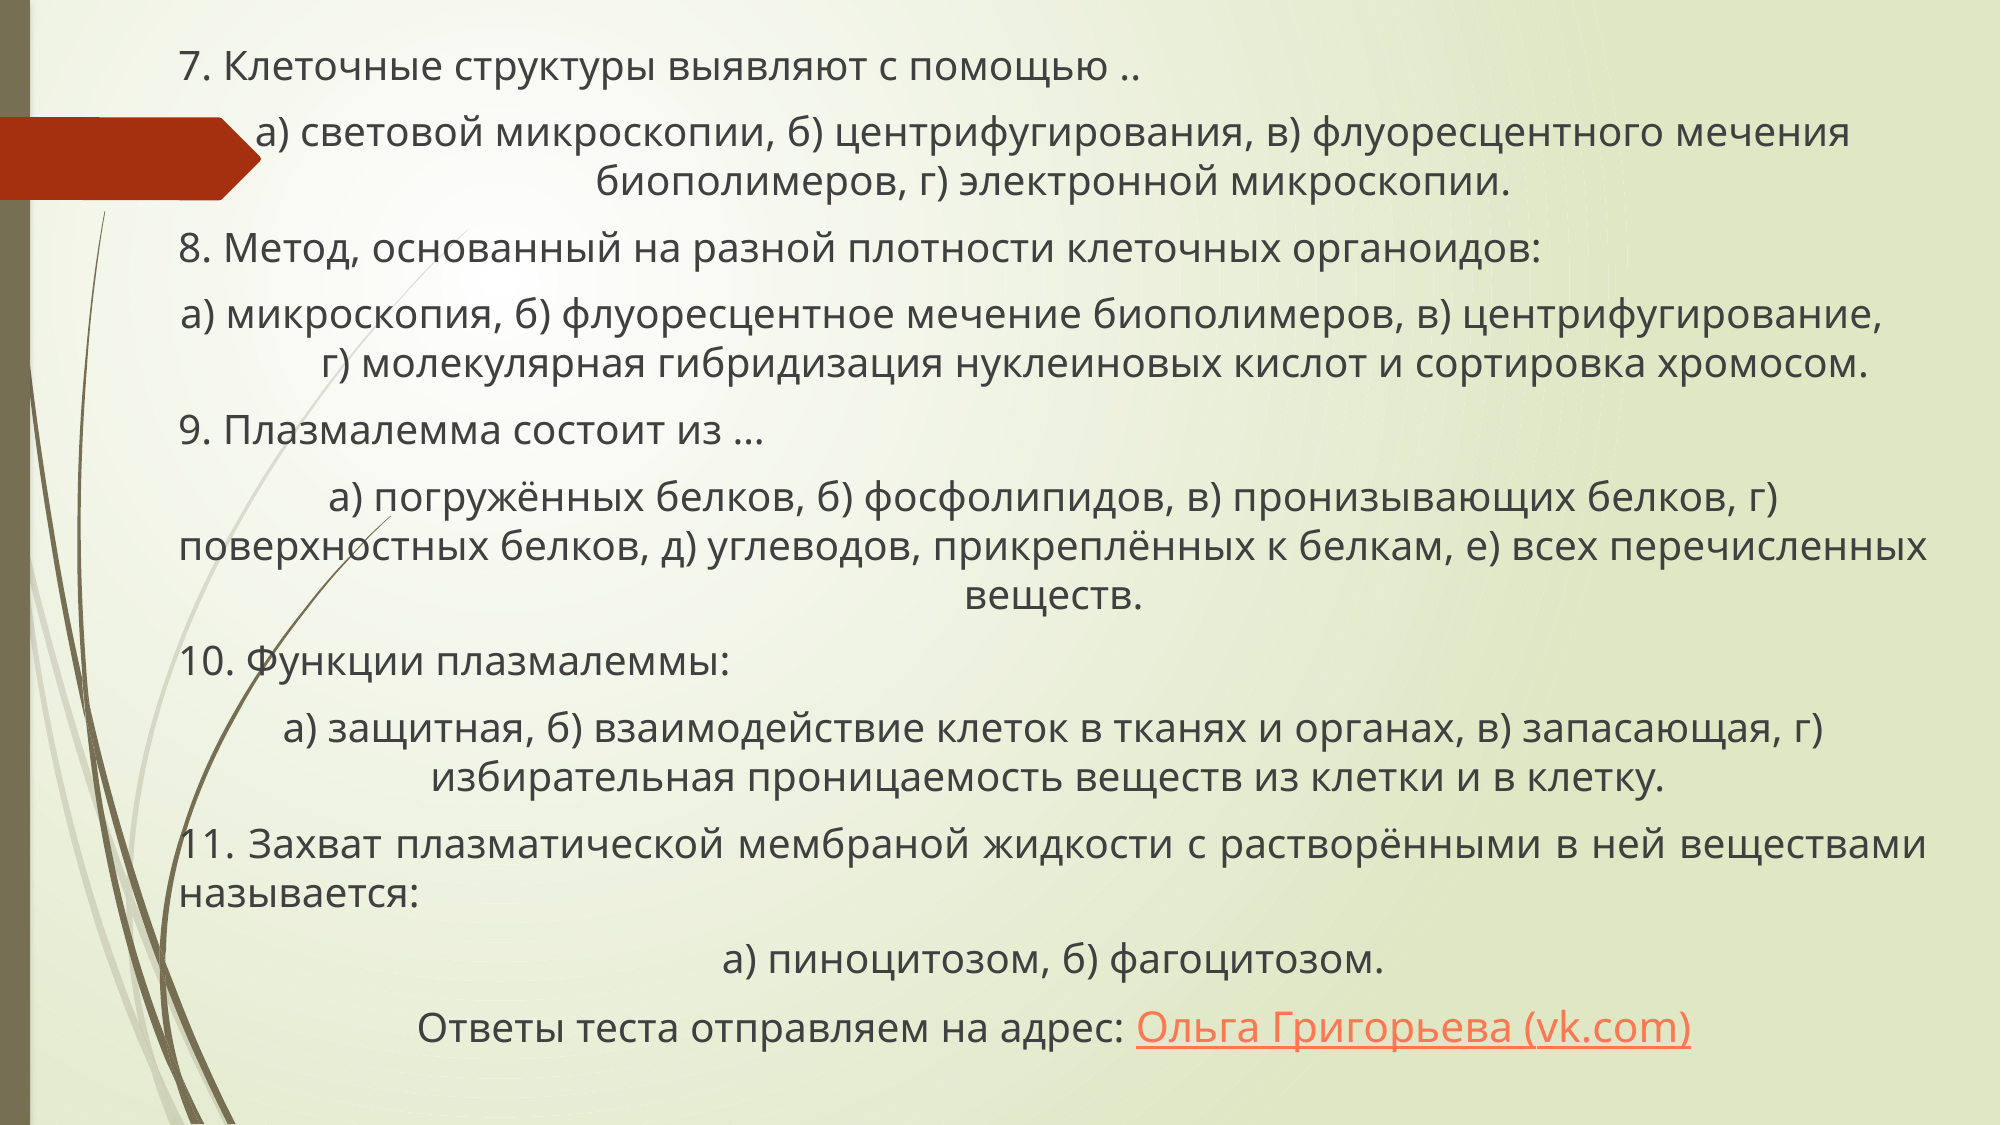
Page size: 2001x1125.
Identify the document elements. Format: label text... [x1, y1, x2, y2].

list 7. Клеточные структуры выявляют с помощью .. а) световой микроскопии, б) центрифугирования, в) флуоресцентного мечения биополимеров, г) электронной микроскопии. 8. Метод, основанный на разной плотности клеточных органоидов: а) микроскопия, б) флуоресцентное мечение биополимеров, в) центрифугирование, г) молекулярная гибридизация нуклеиновых кислот и сортировка хромосом. 9. Плазмалемма состоит из … а) погружённых белков, б) фосфолипидов, в) пронизывающих белков, г) поверхностных белков, д) углеводов, прикреплённых к белкам, е) всех перечисленных веществ. 10. Функции плазмалеммы: а) защитная, б) взаимодействие клеток в тканях и органах, в) запасающая, г) избирательная проницаемость веществ из клетки и в клетку. 11. Захват плазматической мембраной жидкости с растворёнными в ней веществами называется: а) пиноцитозом, б) фагоцитозом. Ответы теста отправляем на адрес: Ольга Григорьева (vk.com) [163, 31, 1945, 1072]
